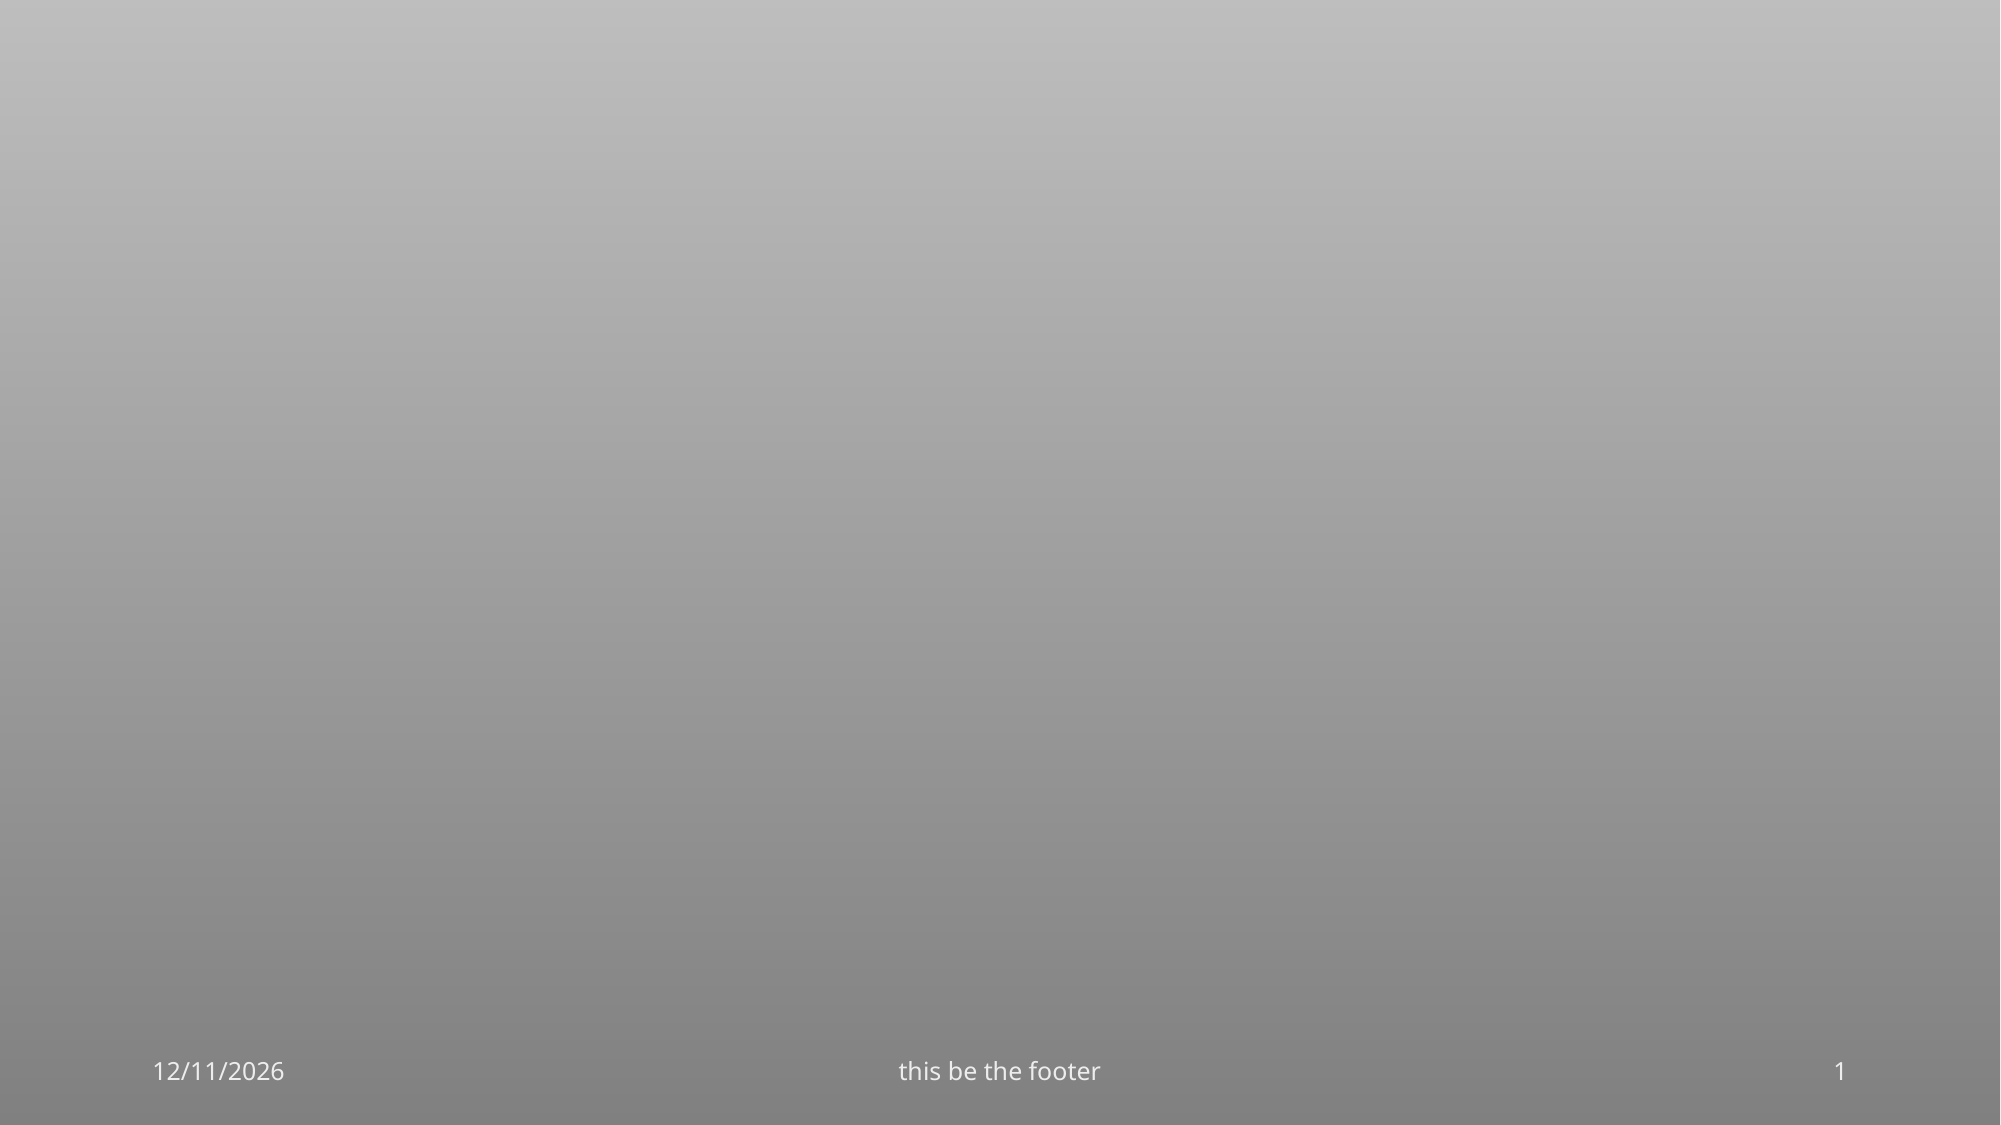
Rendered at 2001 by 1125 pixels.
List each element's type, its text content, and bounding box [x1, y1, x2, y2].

slide_number 3 [1412, 1042, 1863, 1103]
picture [0, 0, 2001, 1125]
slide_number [137, 1042, 588, 1103]
footer this be the footer [662, 1042, 1338, 1103]
